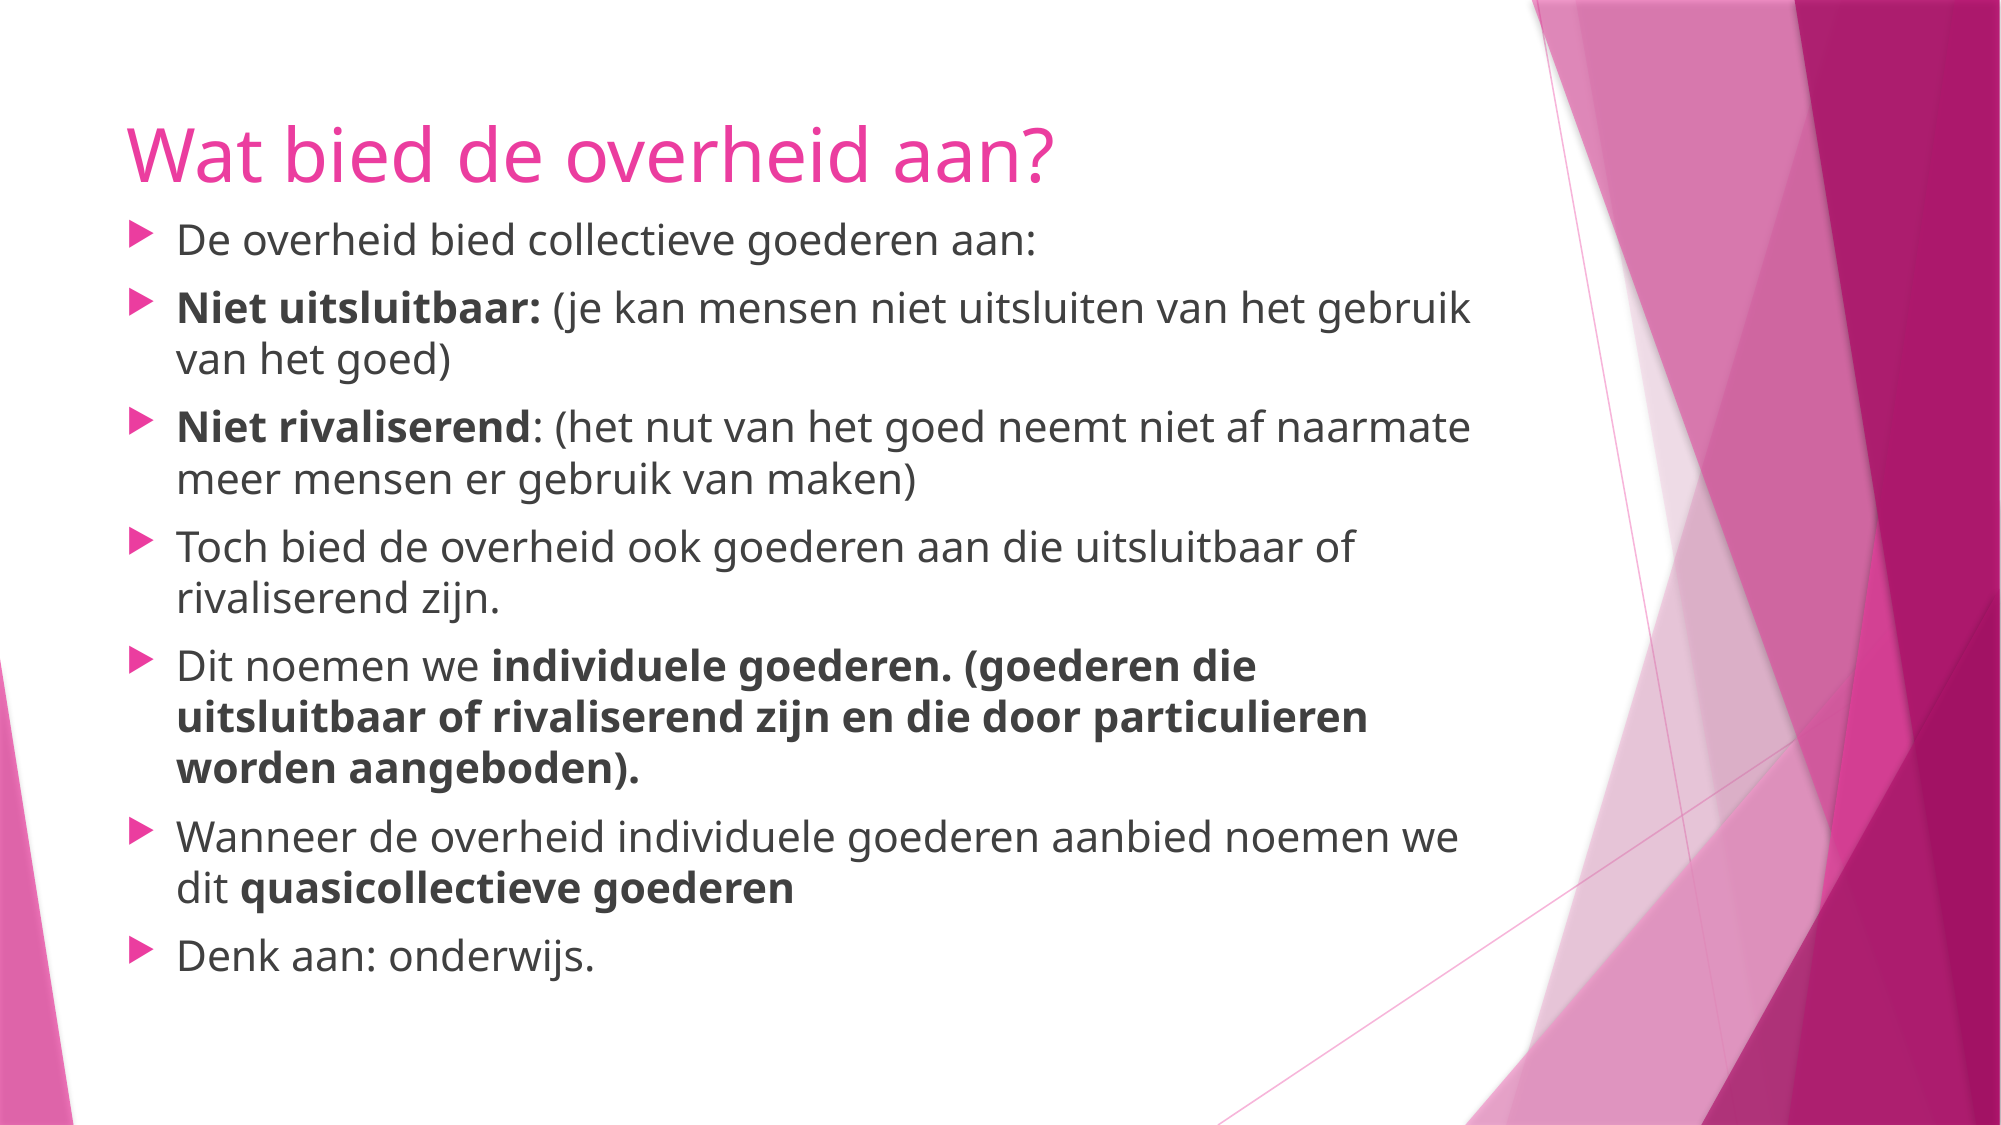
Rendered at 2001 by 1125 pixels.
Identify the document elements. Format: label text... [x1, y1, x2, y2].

list De overheid bied collectieve goederen aan: Niet uitsluitbaar: (je kan mensen niet uitsluiten van het gebruik van het goed) Niet rivaliserend: (het nut van het goed neemt niet af naarmate meer mensen er gebruik van maken) Toch bied de overheid ook goederen aan die uitsluitbaar of rivaliserend zijn. Dit noemen we individuele goederen. (goederen die uitsluitbaar of rivaliserend zijn en die door particulieren worden aangeboden). Wanneer de overheid individuele goederen aanbied noemen we dit quasicollectieve goederen Denk aan: onderwijs. [111, 205, 1522, 992]
title Wat bied de overheid aan? [111, 99, 1522, 205]
